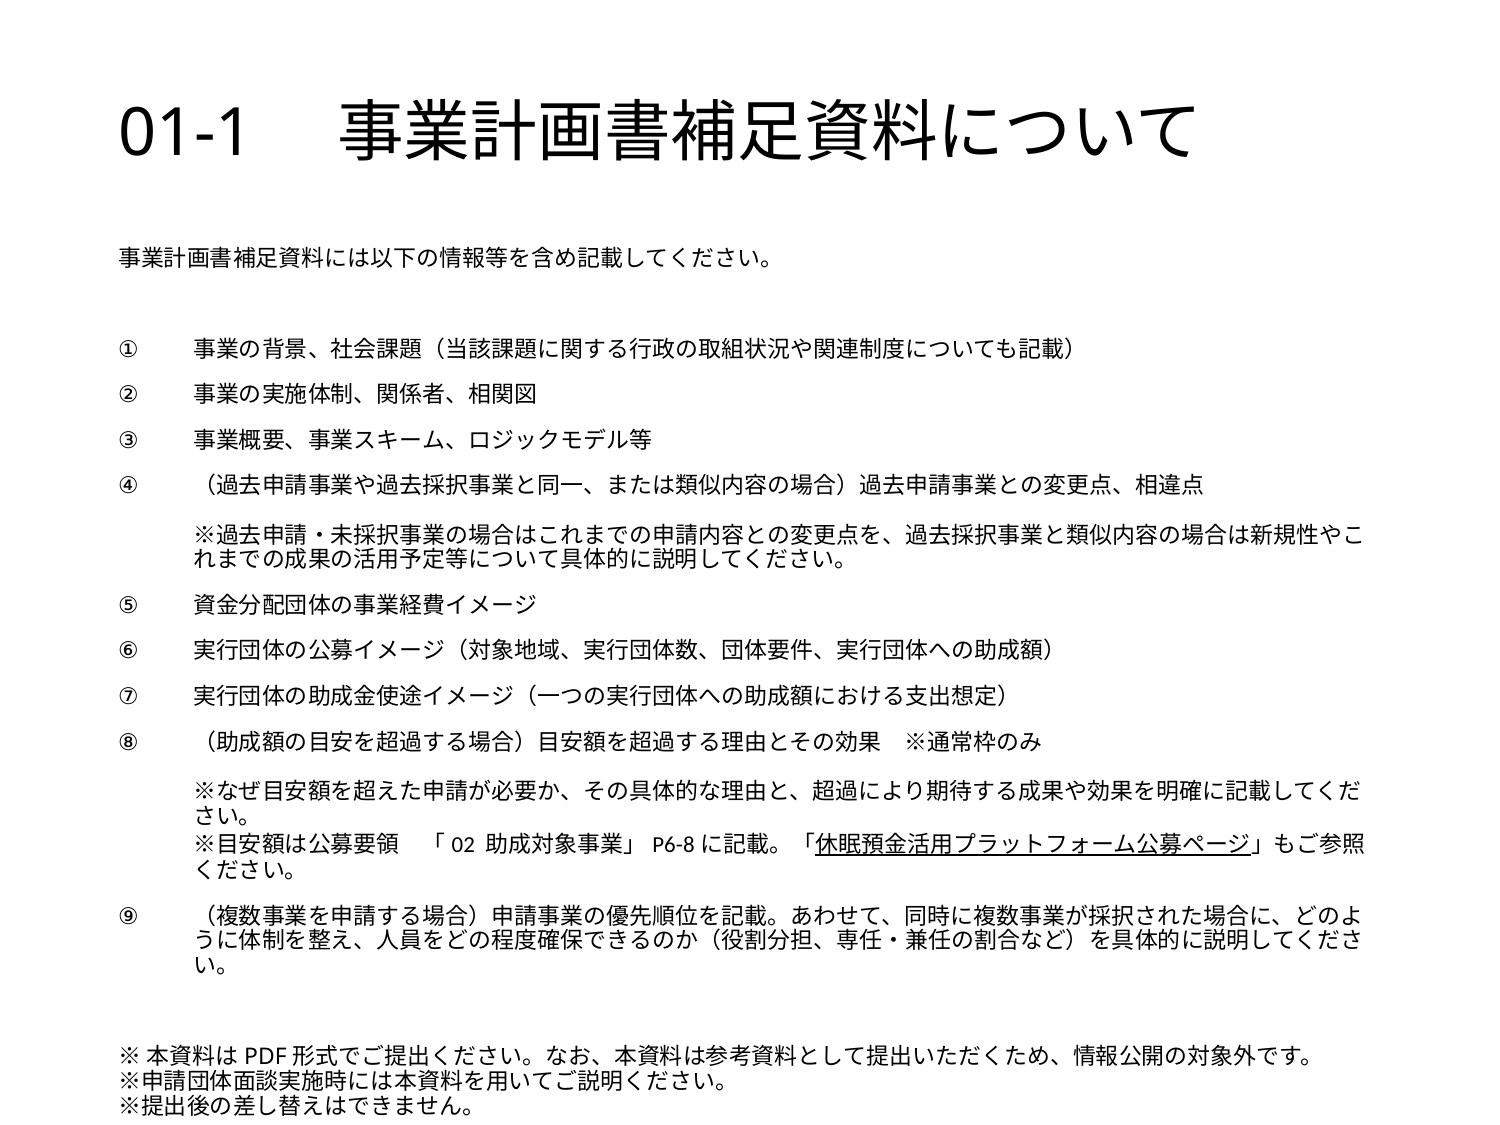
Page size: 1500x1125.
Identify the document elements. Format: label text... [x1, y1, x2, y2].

list 事業計画書補足資料には以下の情報等を含め記載してください。 事業の背景、社会課題（当該課題に関する行政の取組状況や関連制度についても記載） 事業の実施体制、関係者、相関図 事業概要、事業スキーム、ロジックモデル等 （過去申請事業や過去採択事業と同一、または類似内容の場合）過去申請事業との変更点、相違点 ※過去申請・未採択事業の場合はこれまでの申請内容との変更点を、過去採択事業と類似内容の場合は新規性やこれまでの成果の活用予定等について具体的に説明してください。 資金分配団体の事業経費イメージ 実行団体の公募イメージ（対象地域、実行団体数、団体要件、実行団体への助成額） 実行団体の助成金使途イメージ（一つの実行団体への助成額における支出想定） （助成額の目安を超過する場合）目安額を超過する理由とその効果 ※通常枠のみ ※なぜ目安額を超えた申請が必要か、その具体的な理由と、超過により期待する成果や効果を明確に記載してください。 ※目安額は公募要領 「02 助成対象事業」P6-8に記載。「休眠預金活用プラットフォーム公募ページ」もご参照ください。 （複数事業を申請する場合）申請事業の優先順位を記載。あわせて、同時に複数事業が採択された場合に、どのように体制を整え、人員をどの程度確保できるのか（役割分担、専任・兼任の割合など）を具体的に説明してください。 ※本資料はPDF形式でご提出ください。なお、本資料は参考資料として提出いただくため、情報公開の対象外です。 ※申請団体面談実施時には本資料を用いてご説明ください。 ※提出後の差し替えはできません。 [103, 239, 1397, 1078]
title 01-1 事業計画書補足資料について [103, 21, 1397, 239]
